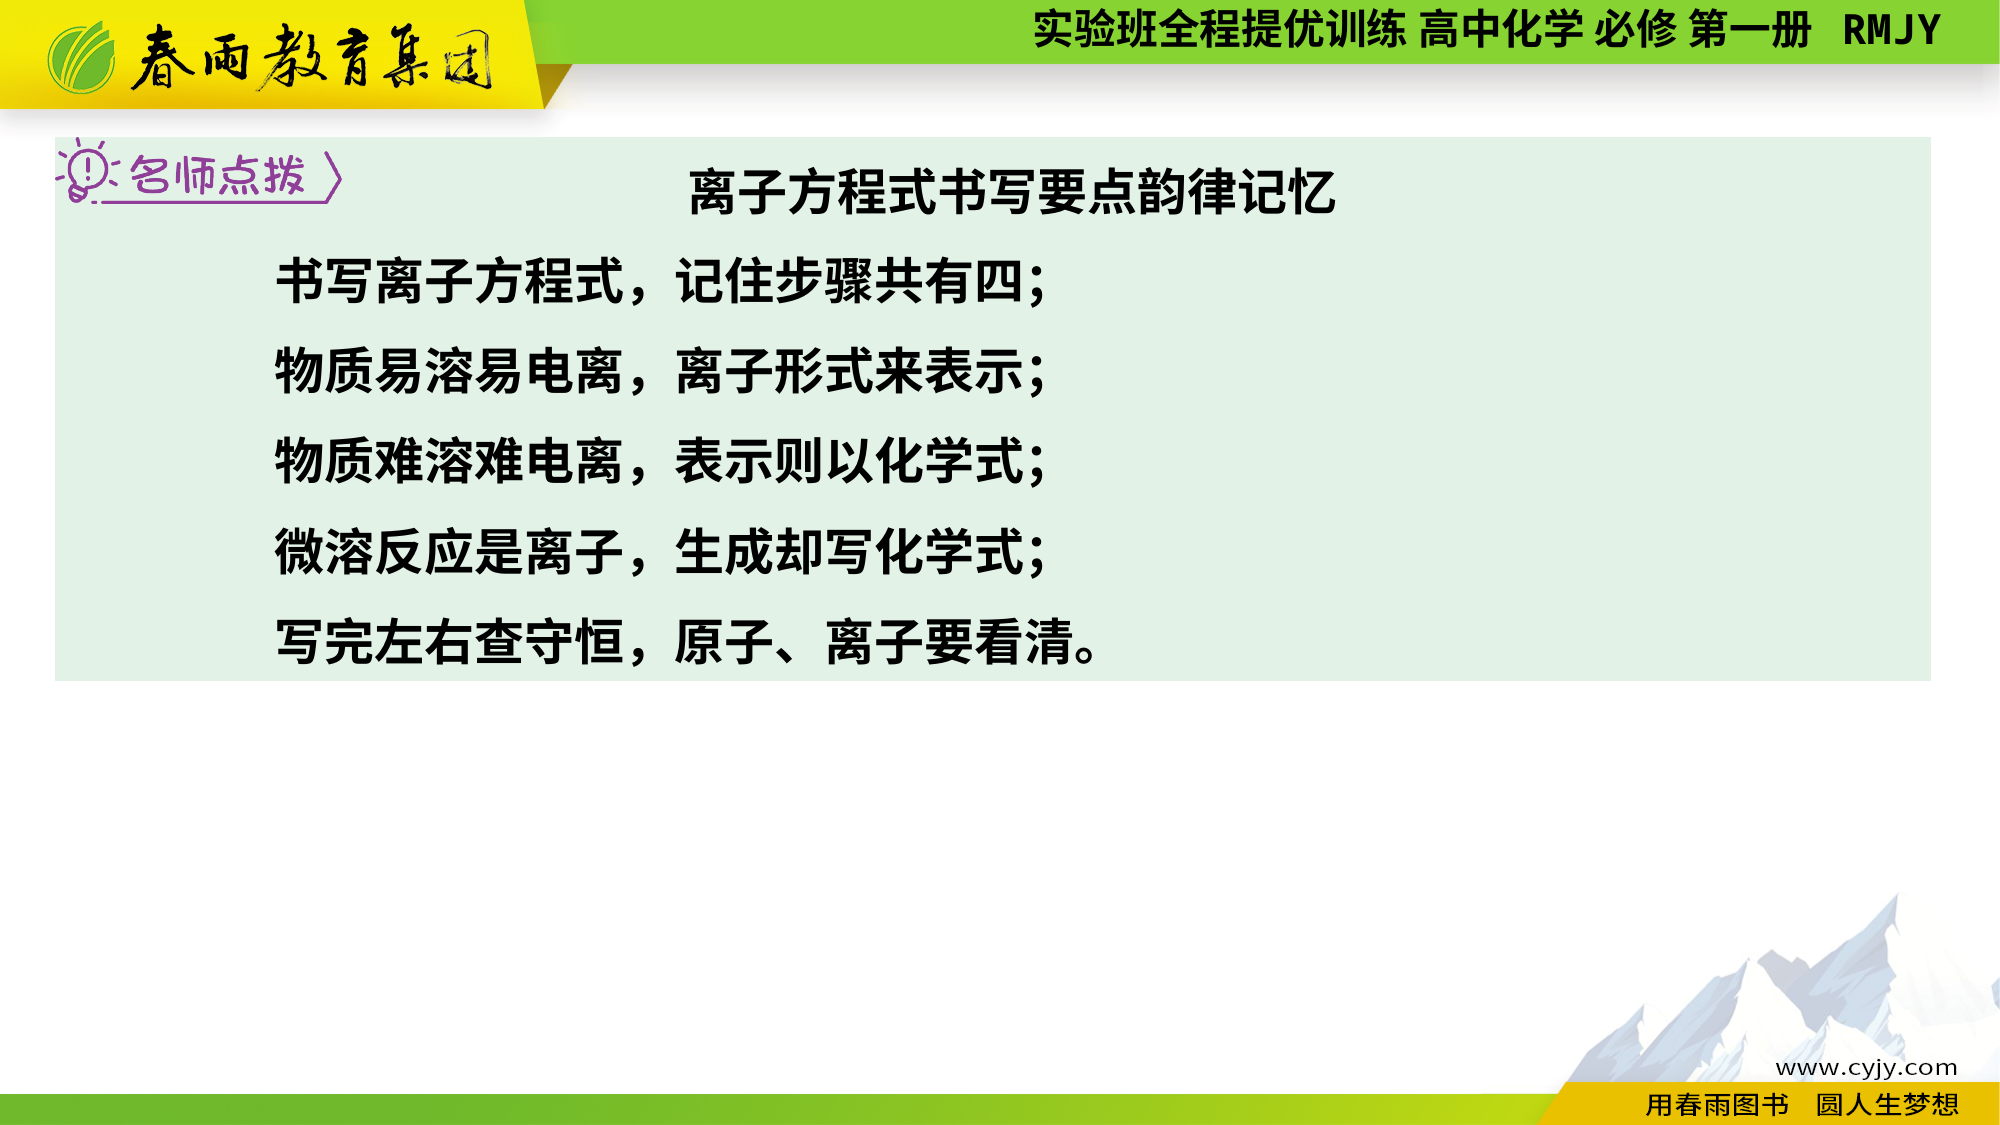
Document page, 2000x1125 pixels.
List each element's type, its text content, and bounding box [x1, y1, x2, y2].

picture [0, 0, 2000, 1125]
list 离子方程式书写要点韵律记忆 书写离子方程式，记住步骤共有四； 物质易溶易电离，离子形式来表示； 物质难溶难电离，表示则以化学式； 微溶反应是离子，生成却写化学式； 写完左右查守恒，原子、离子要看清。 [59, 122, 1944, 672]
